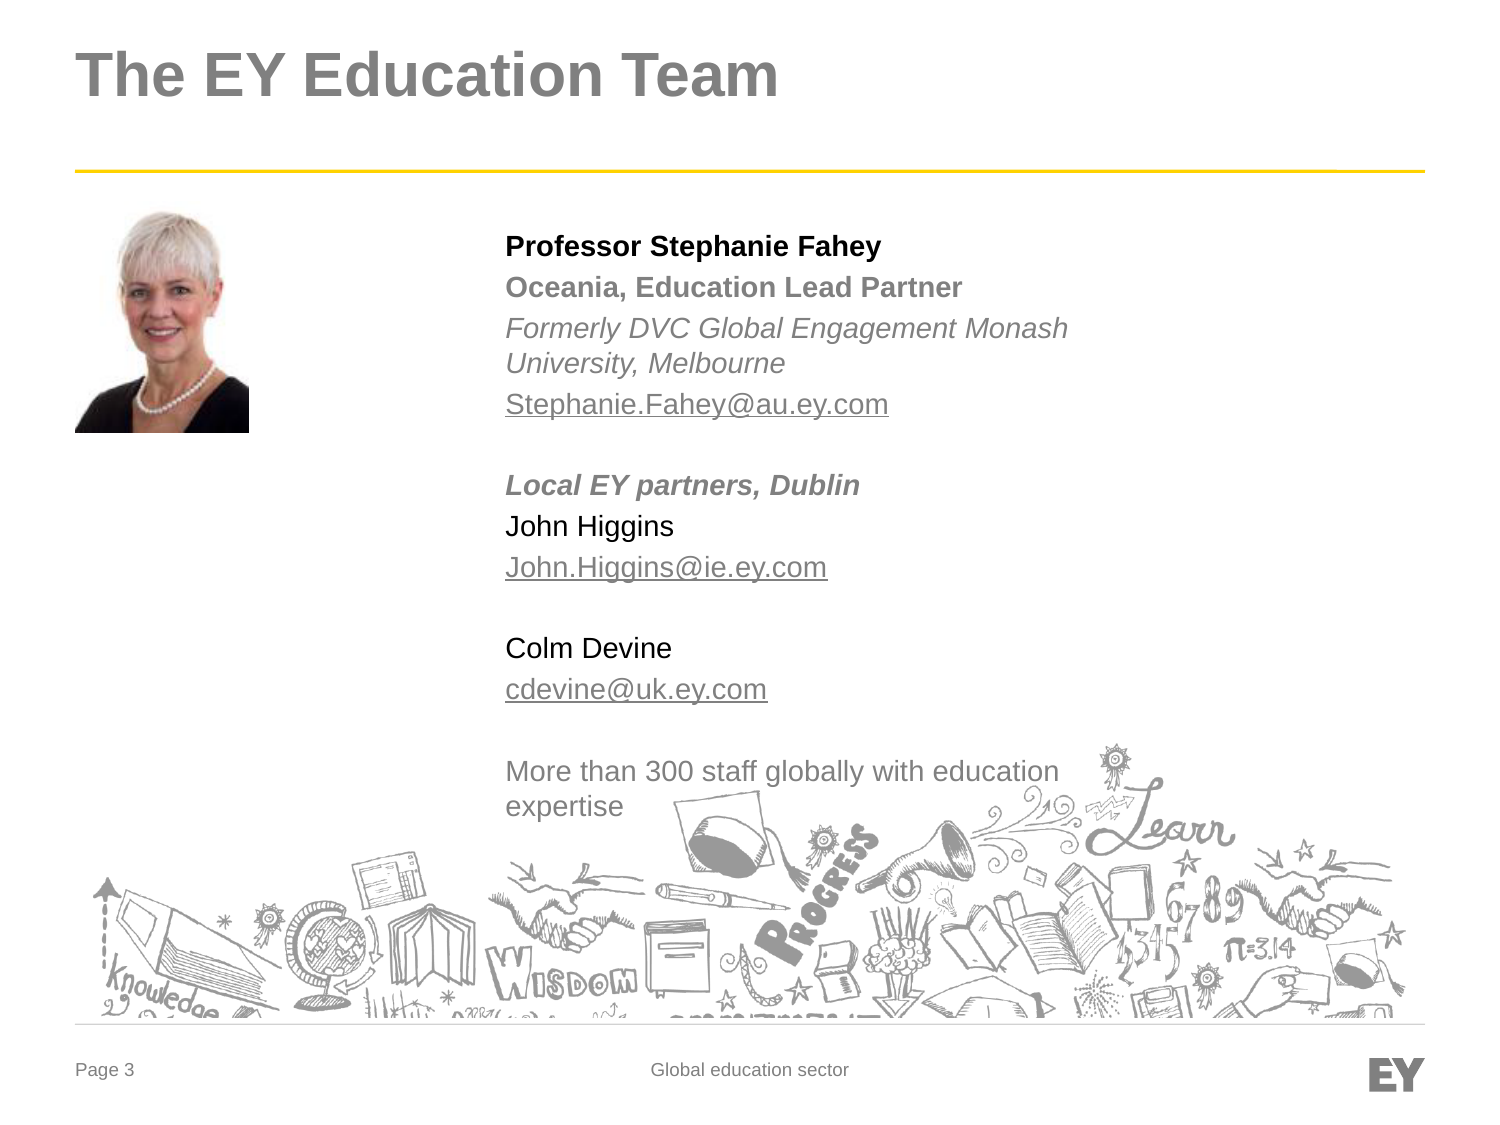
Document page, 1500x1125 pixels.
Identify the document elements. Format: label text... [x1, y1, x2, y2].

text_box Professor Stephanie Fahey Oceania, Education Lead Partner Formerly DVC Global Engagement Monash University, Melbourne Stephanie.Fahey@au.ey.com Local EY partners, Dublin John Higgins John.Higgins@ie.ey.com Colm Devine cdevine@uk.ey.com More than 300 staff globally with education expertise [490, 220, 1135, 741]
picture [78, 743, 1426, 1018]
title The EY Education Team [75, 45, 1425, 170]
picture [74, 201, 249, 433]
